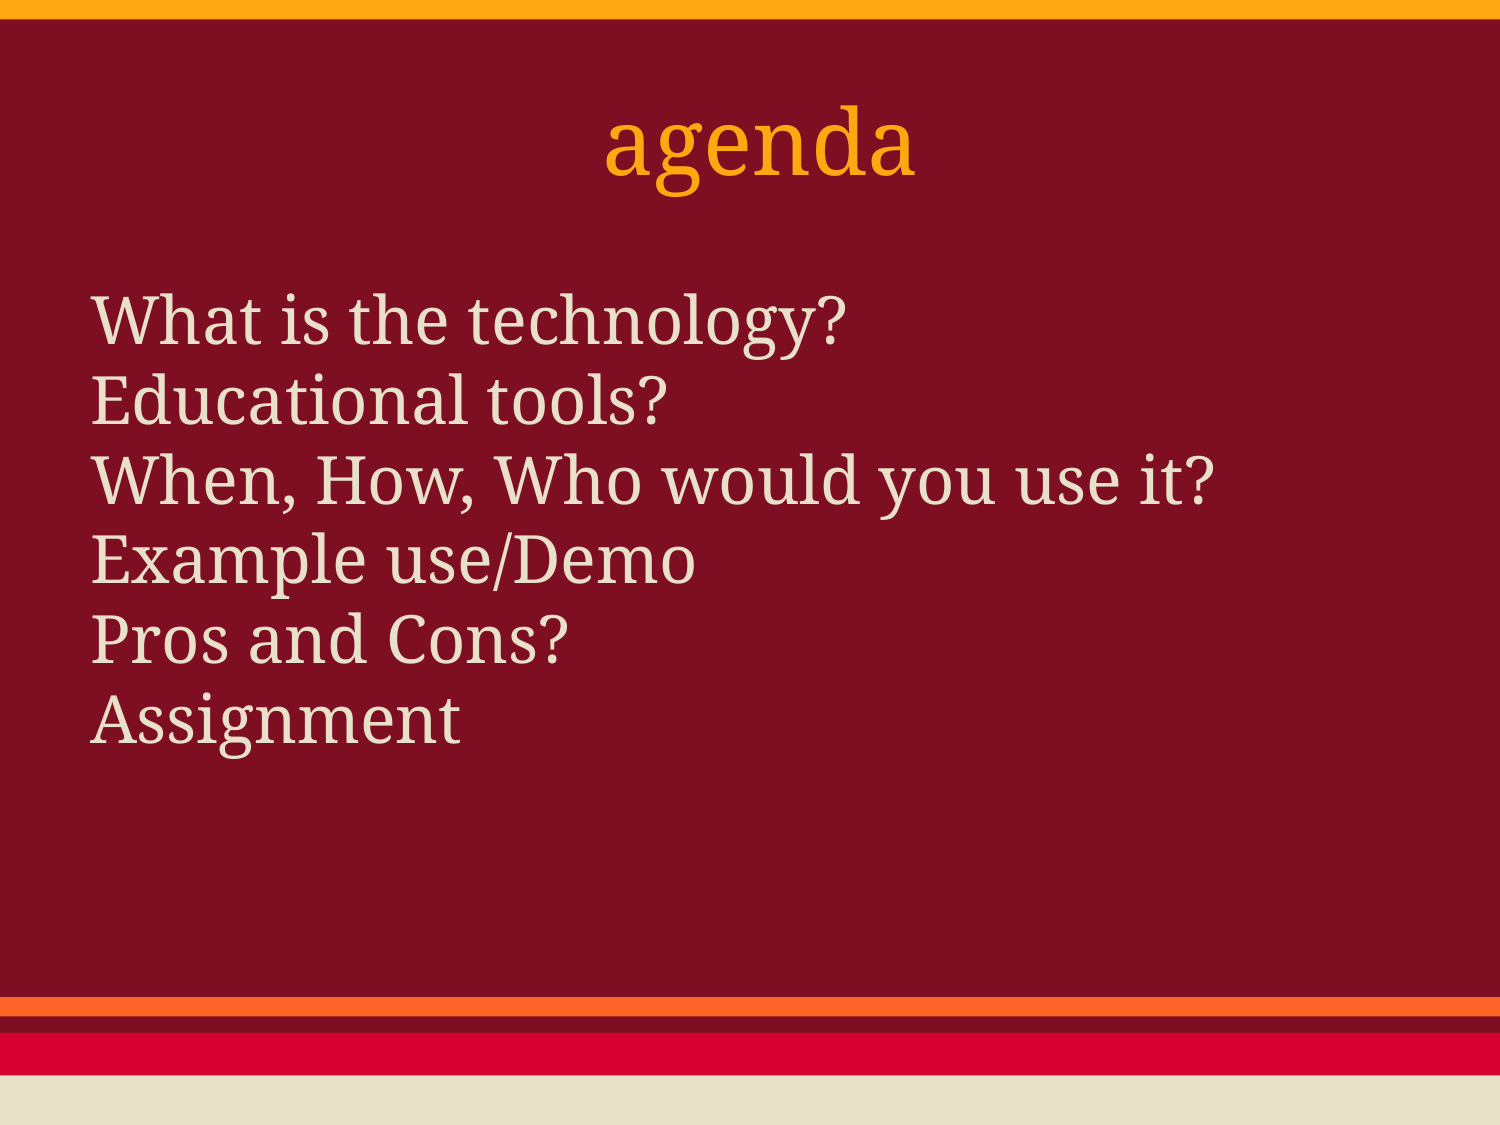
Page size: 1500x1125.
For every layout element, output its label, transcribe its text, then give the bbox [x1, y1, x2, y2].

title agenda [75, 29, 1425, 248]
list What is the technology? Educational tools? When, How, Who would you use it? Example use/Demo Pros and Cons? Assignment [75, 262, 1425, 931]
